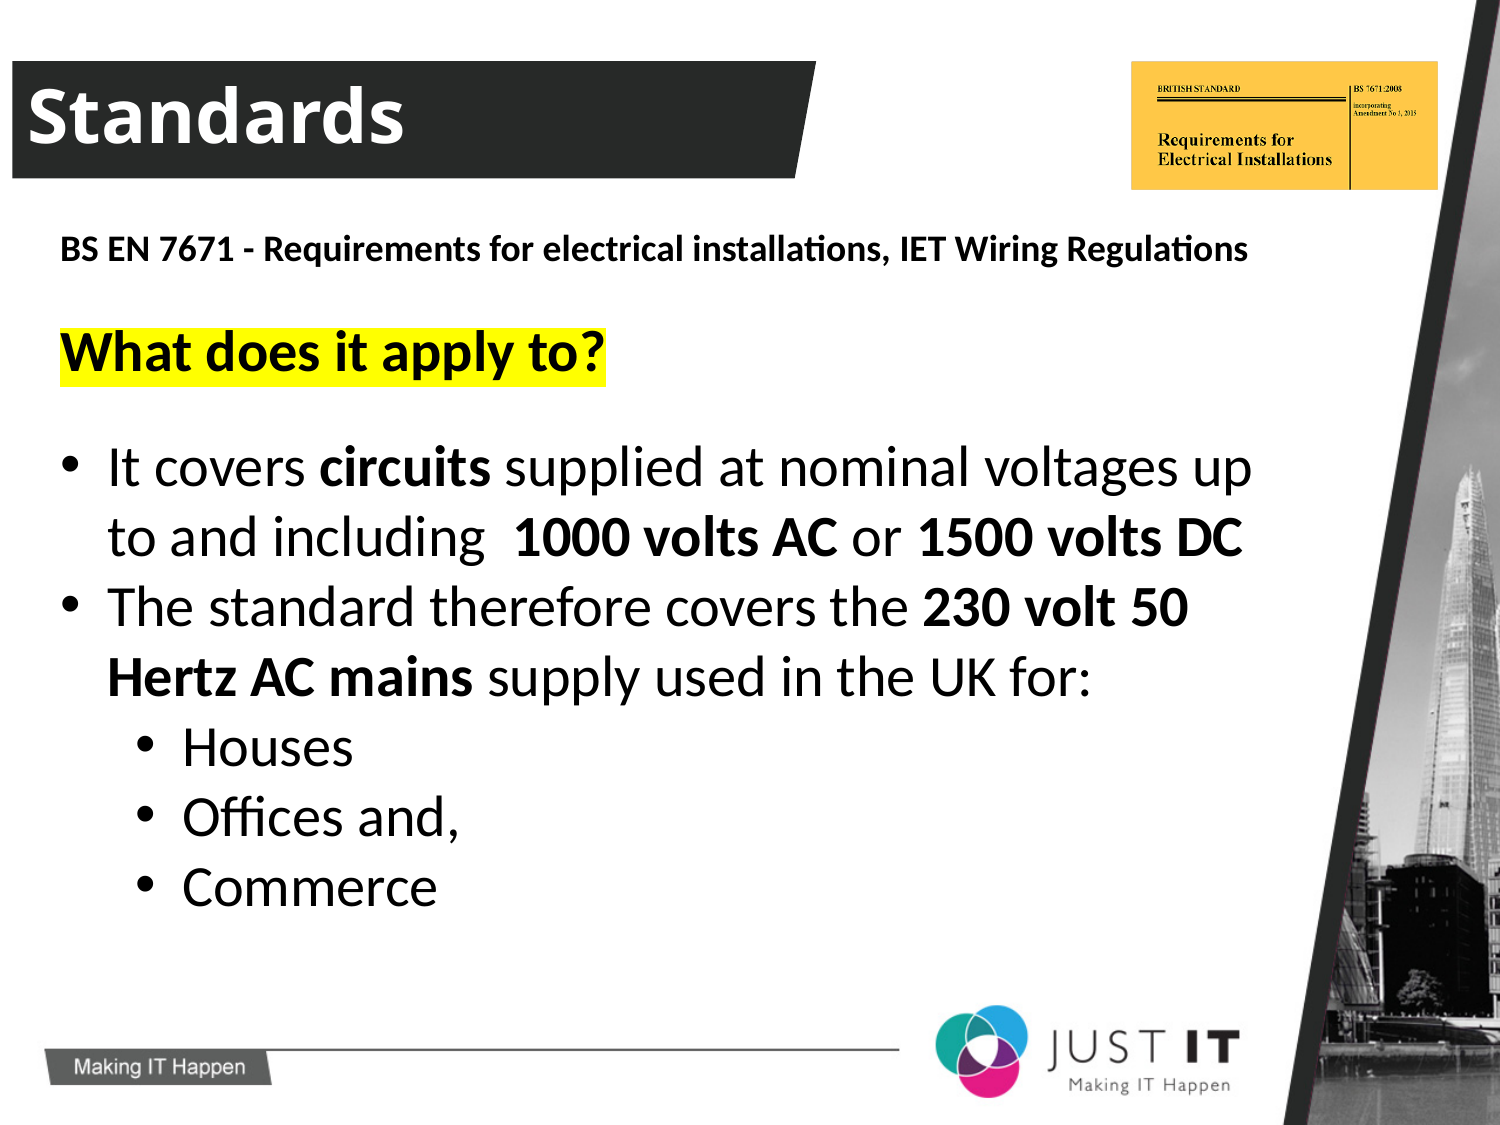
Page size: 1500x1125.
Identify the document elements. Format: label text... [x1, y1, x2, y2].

text_box BS EN 7671 - Requirements for electrical installations, IET Wiring Regulations What does it apply to? It covers circuits supplied at nominal voltages up to and including 1000 volts AC or 1500 volts DC The standard therefore covers the 230 volt 50 Hertz AC mains supply used in the UK for: Houses Offices and, Commerce [45, 216, 1270, 971]
title Standards [12, 61, 927, 179]
picture [0, 0, 1500, 1125]
